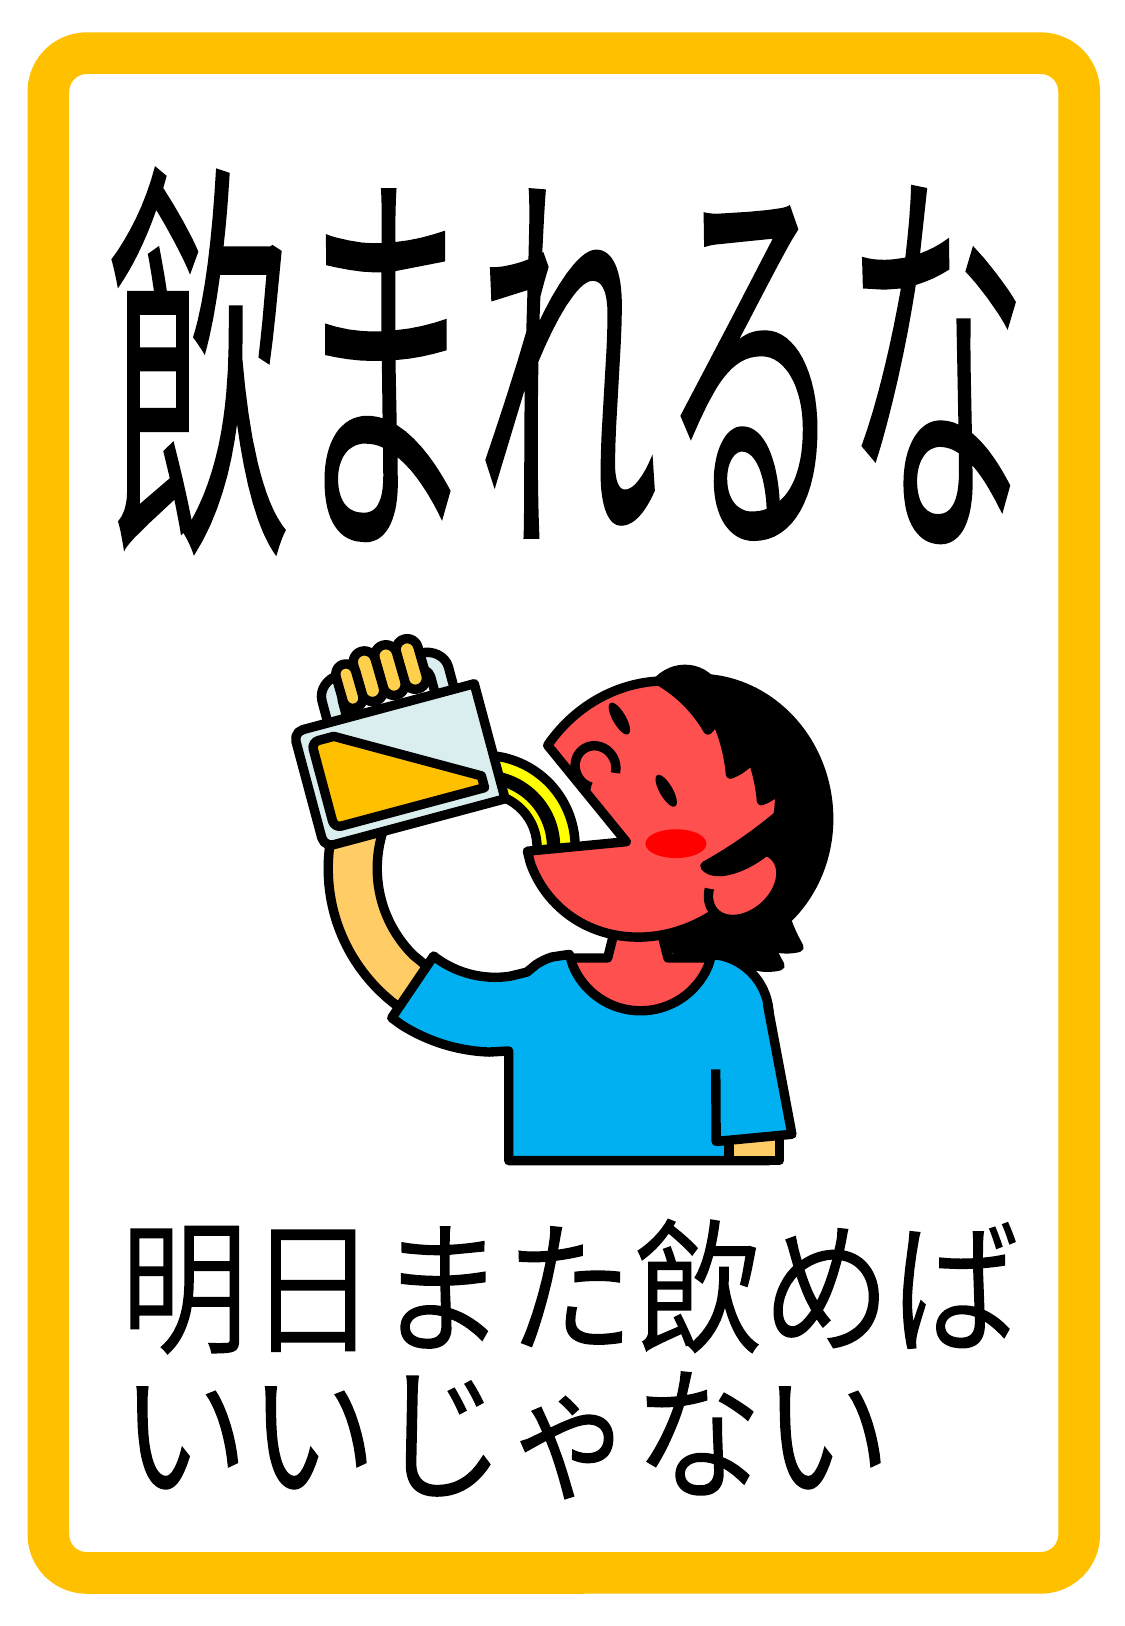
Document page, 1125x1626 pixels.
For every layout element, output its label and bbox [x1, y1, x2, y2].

text_box [46, 51, 1082, 1576]
text_box [296, 650, 829, 1161]
